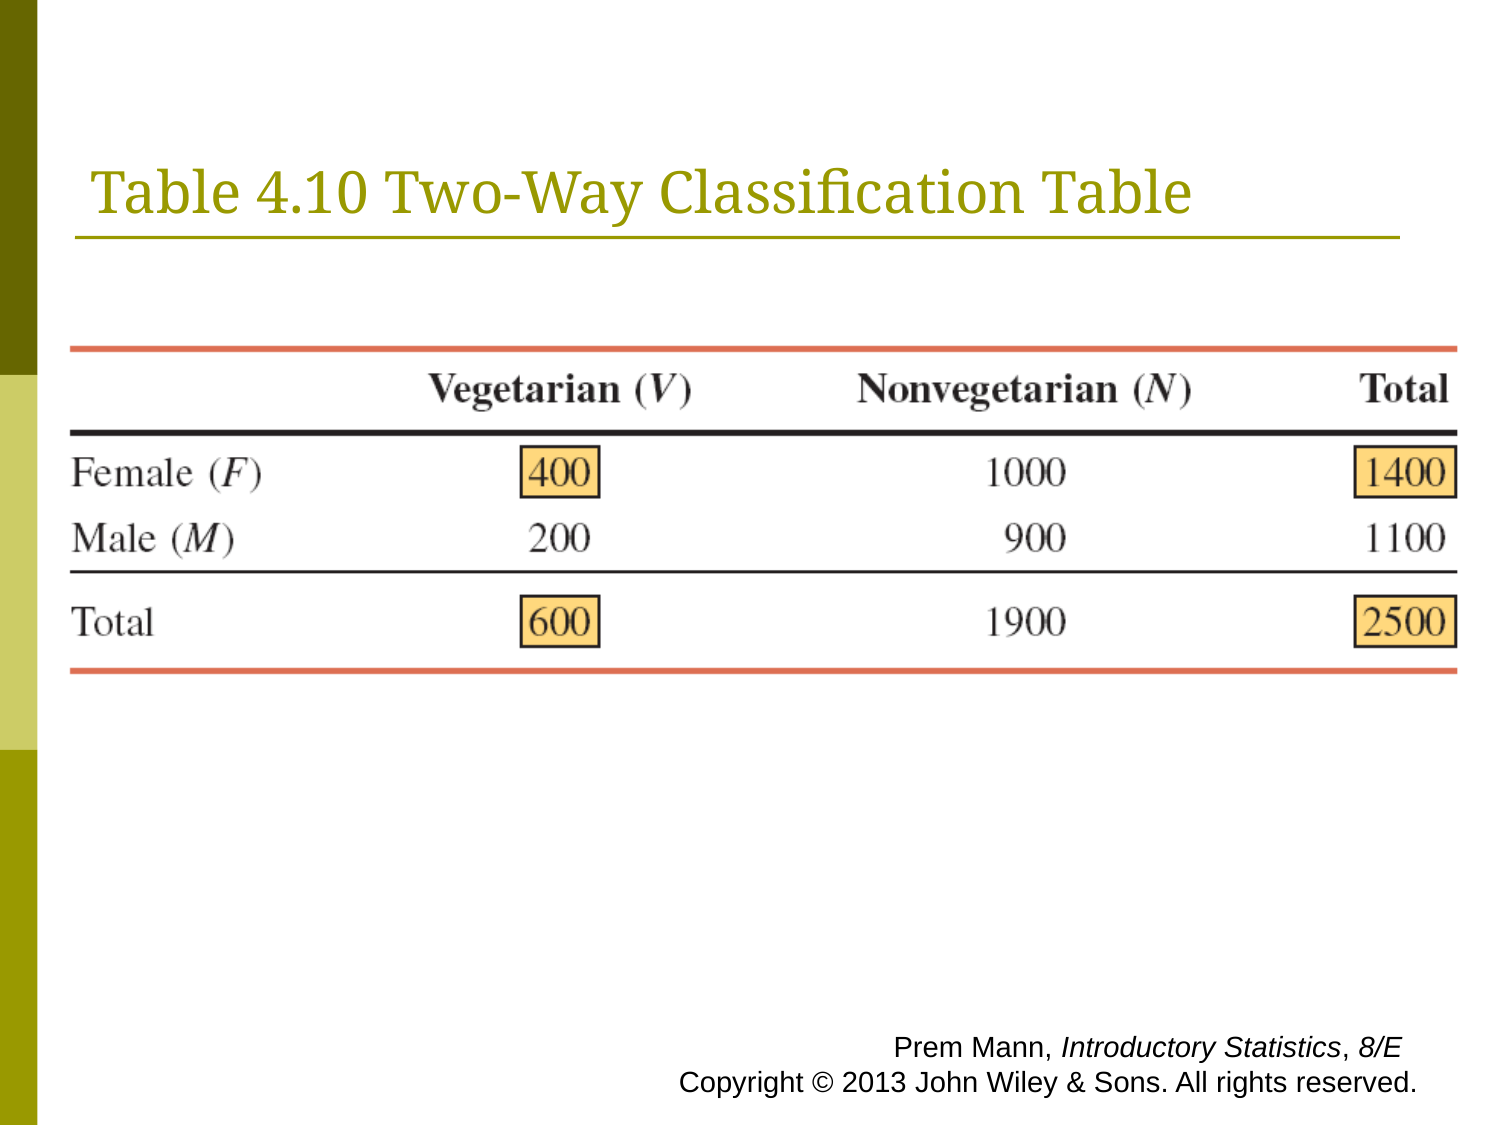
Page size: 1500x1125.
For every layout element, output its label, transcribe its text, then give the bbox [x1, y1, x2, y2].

title Table 4.10 Two-Way Classification Table [75, 45, 1425, 233]
picture [52, 336, 1488, 688]
text_box Prem Mann, Introductory Statistics, 8/E Copyright © 2013 John Wiley & Sons. All rights reserved. [664, 1020, 1449, 1106]
